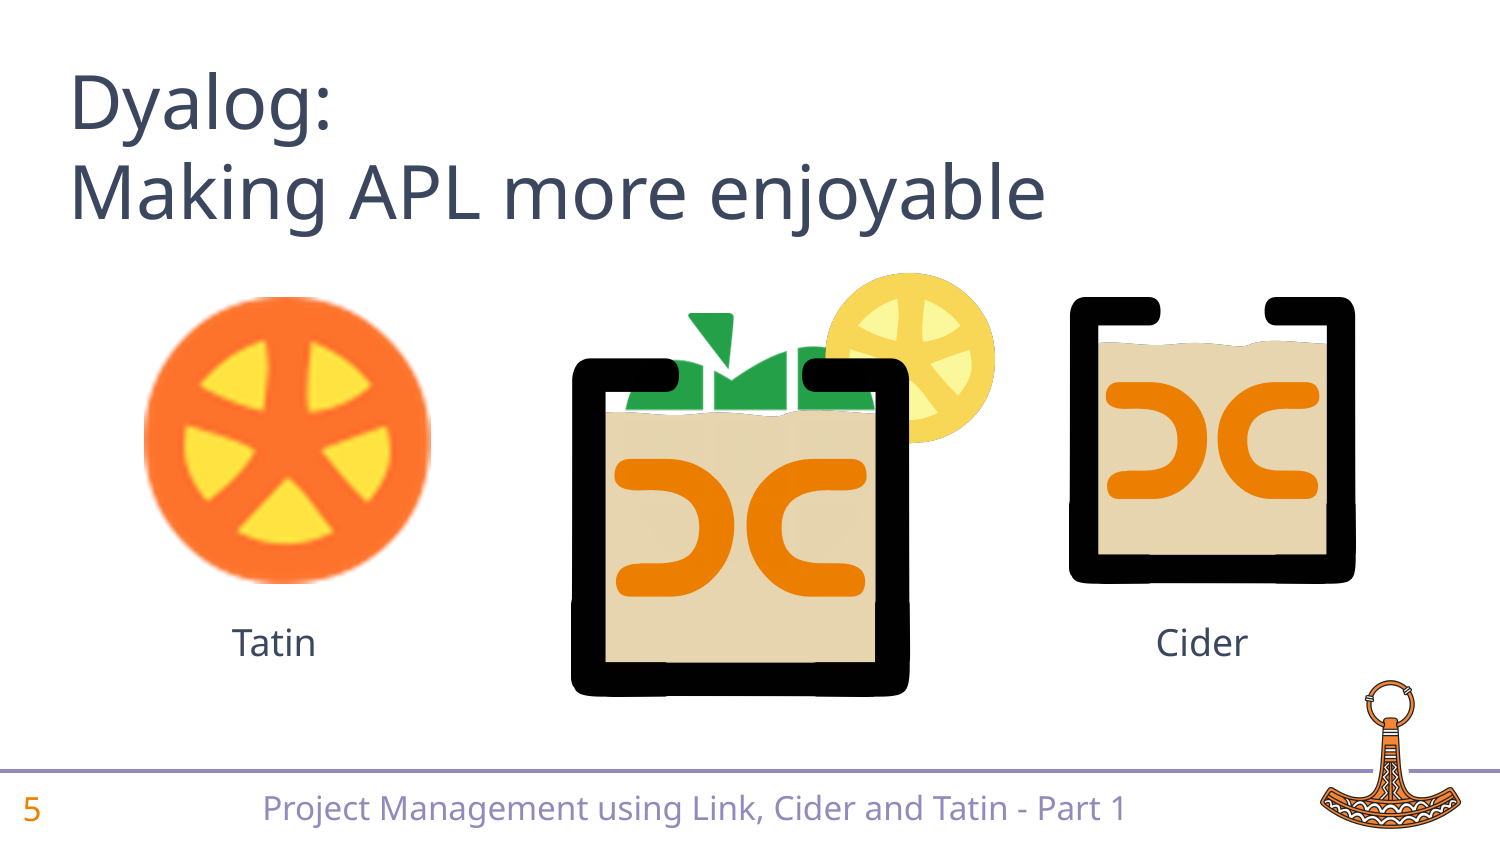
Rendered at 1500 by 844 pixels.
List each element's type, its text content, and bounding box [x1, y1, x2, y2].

picture [1069, 297, 1356, 584]
title Dyalog: Making APL more enjoyable [53, 129, 1203, 242]
text_box Cider [1140, 611, 1264, 671]
picture [571, 273, 995, 697]
picture [1320, 680, 1461, 829]
picture [144, 297, 431, 584]
text_box Tatin [217, 611, 332, 671]
